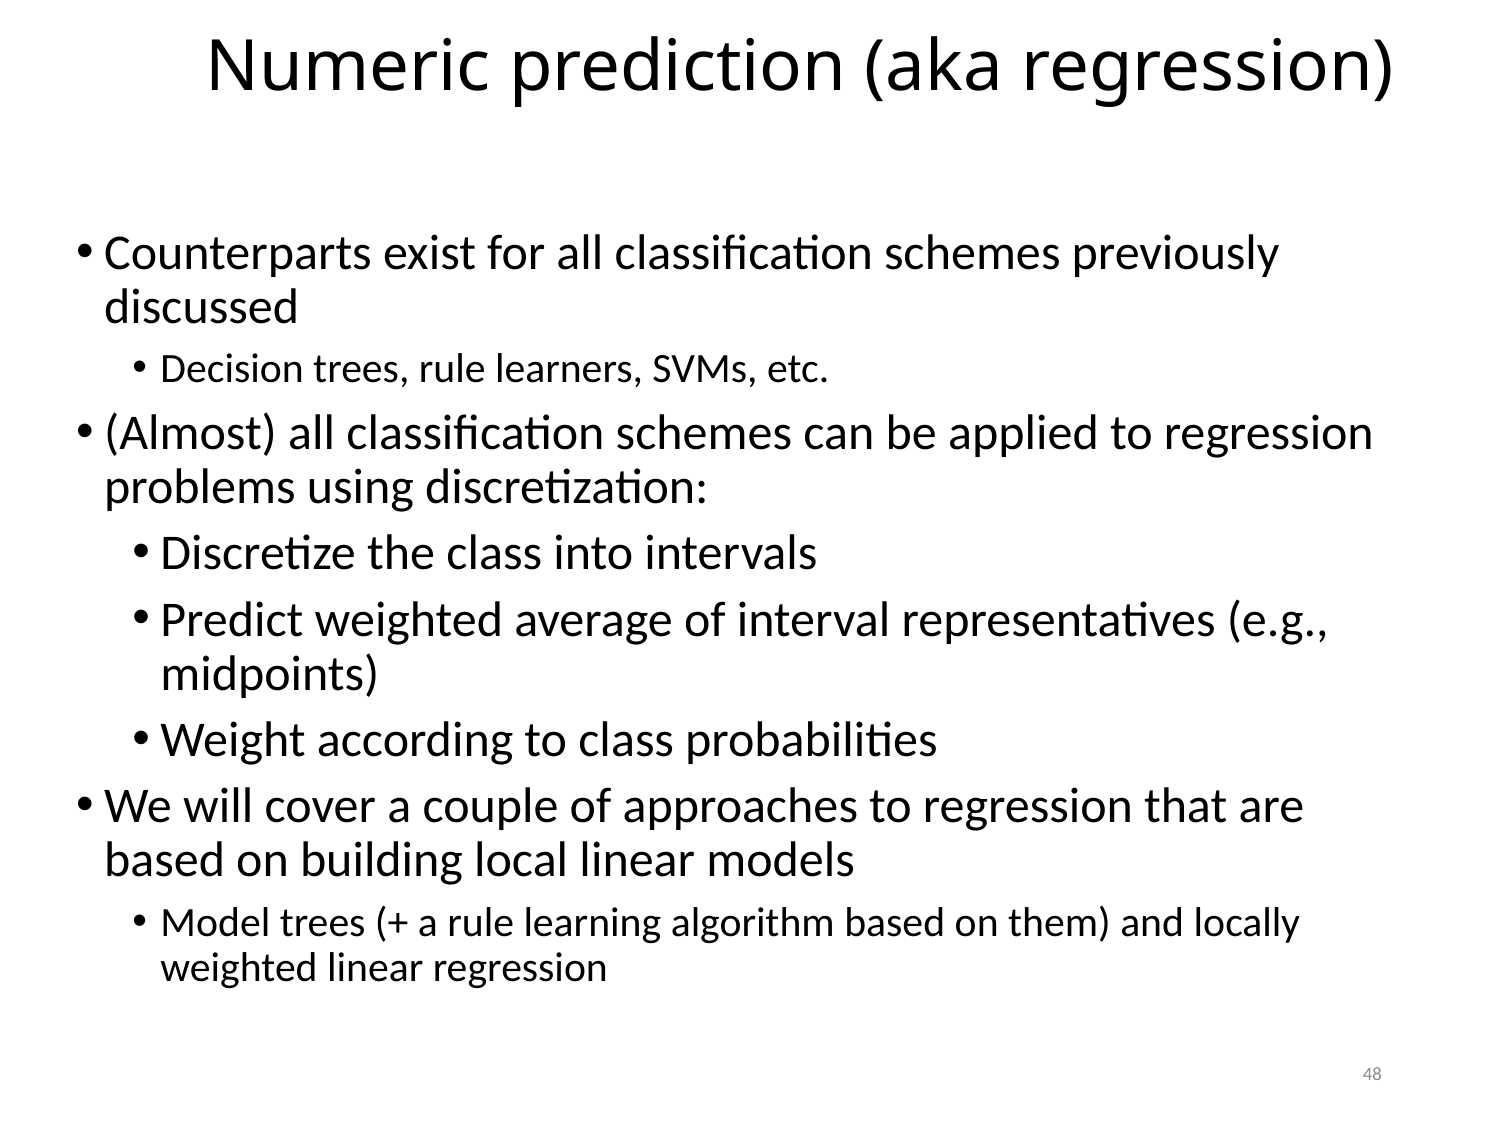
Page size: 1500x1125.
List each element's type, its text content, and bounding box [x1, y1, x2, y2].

slide_number 48 [1059, 1042, 1397, 1103]
title Numeric prediction (aka regression) [191, 0, 1429, 148]
list Counterparts exist for all classification schemes previously discussed Decision trees, rule learners, SVMs, etc. (Almost) all classification schemes can be applied to regression problems using discretization: Discretize the class into intervals Predict weighted average of interval representatives (e.g., midpoints) Weight according to class probabilities We will cover a couple of approaches to regression that are based on building local linear models Model trees (+ a rule learning algorithm based on them) and locally weighted linear regression [61, 218, 1449, 998]
